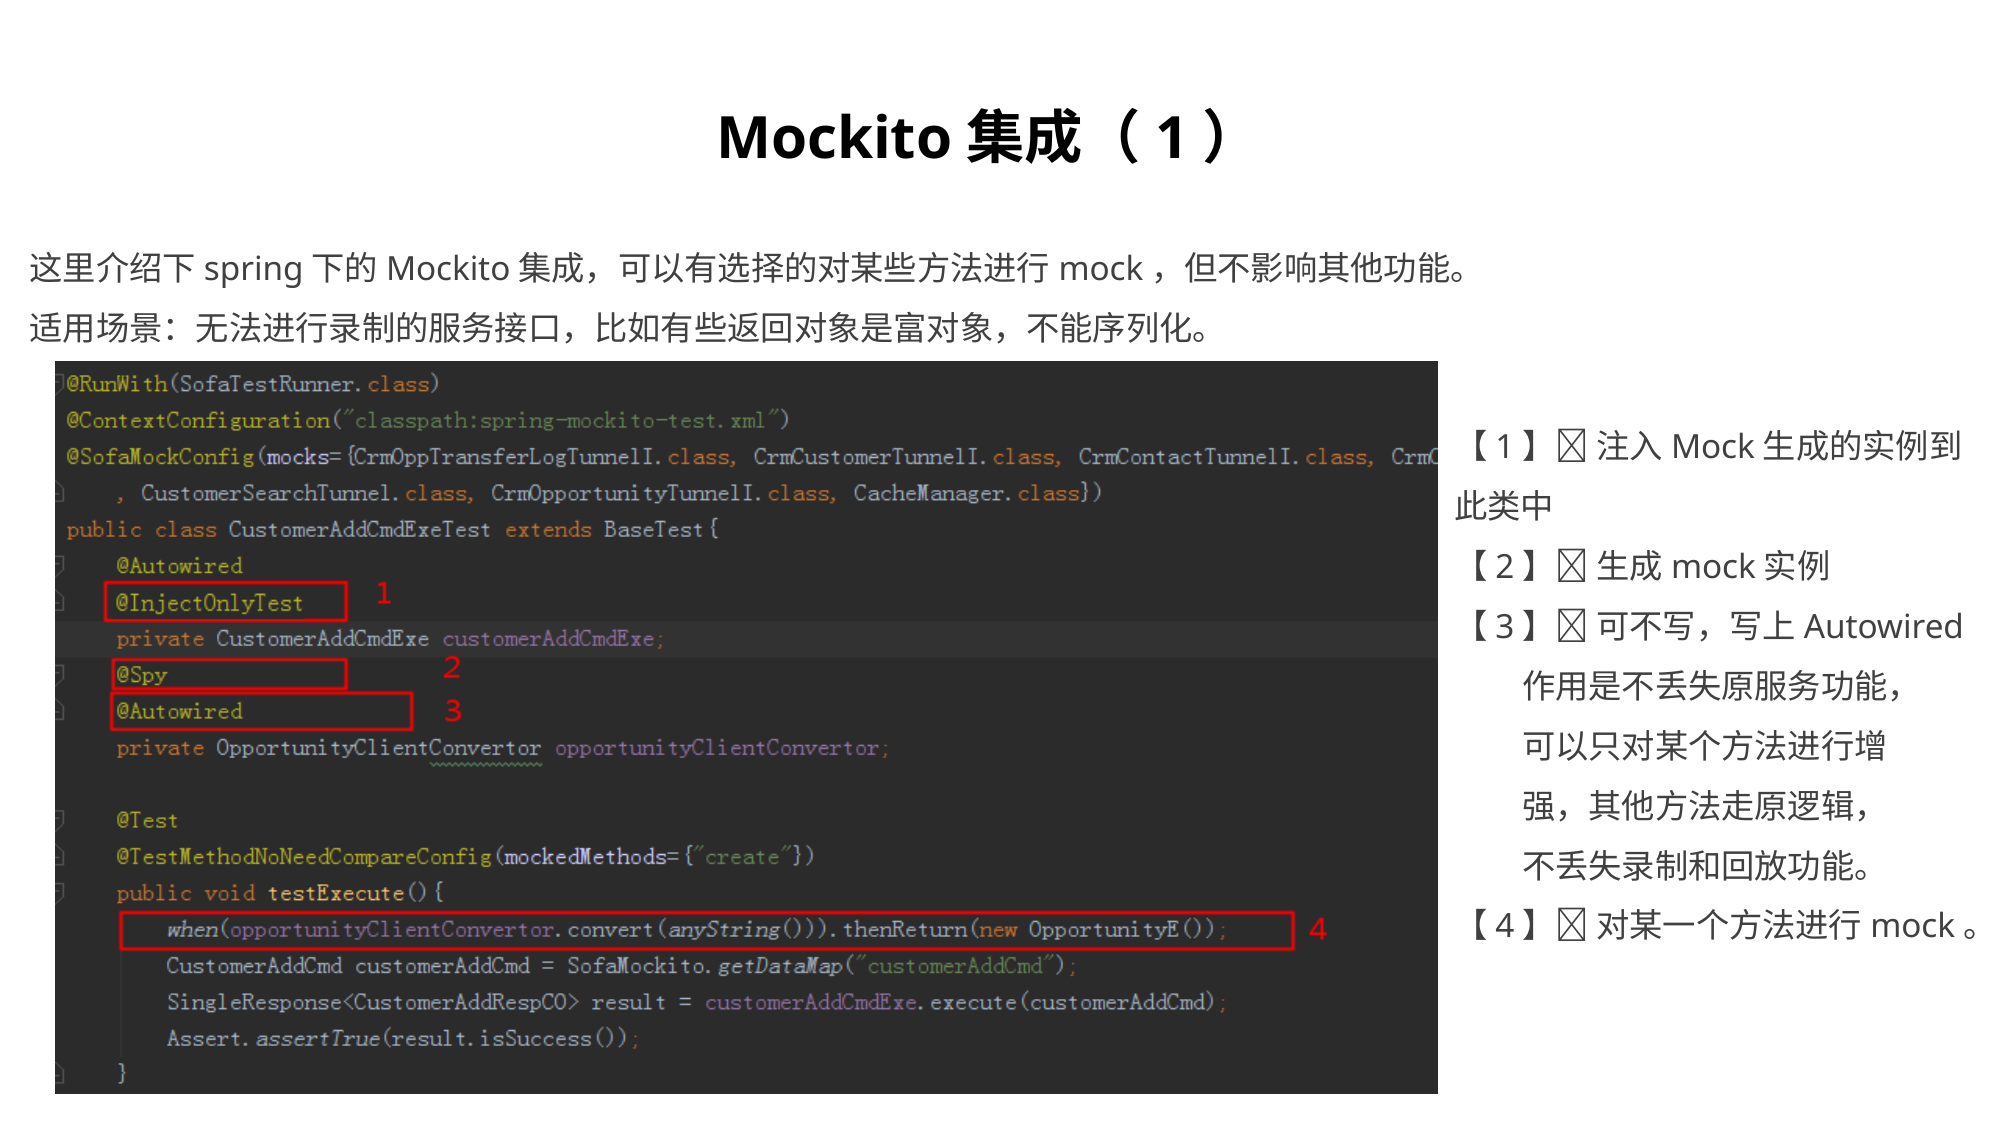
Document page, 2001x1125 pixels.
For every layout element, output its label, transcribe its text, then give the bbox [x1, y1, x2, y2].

text_box 【1】 注入Mock生成的实例到 此类中 【2】 生成mock实例 【3】 可不写，写上Autowired 作用是不丢失原服务功能， 可以只对某个方法进行增 强，其他方法走原逻辑， 不丢失录制和回放功能。 【4】 对某一个方法进行mock。 [1439, 398, 2000, 1012]
text_box Mockito集成（1） [208, 95, 1769, 185]
picture [54, 361, 1438, 1095]
text_box 这里介绍下spring下的Mockito集成，可以有选择的对某些方法进行mock，但不影响其他功能。 适用场景：无法进行录制的服务接口，比如有些返回对象是富对象，不能序列化。 [14, 219, 1499, 355]
